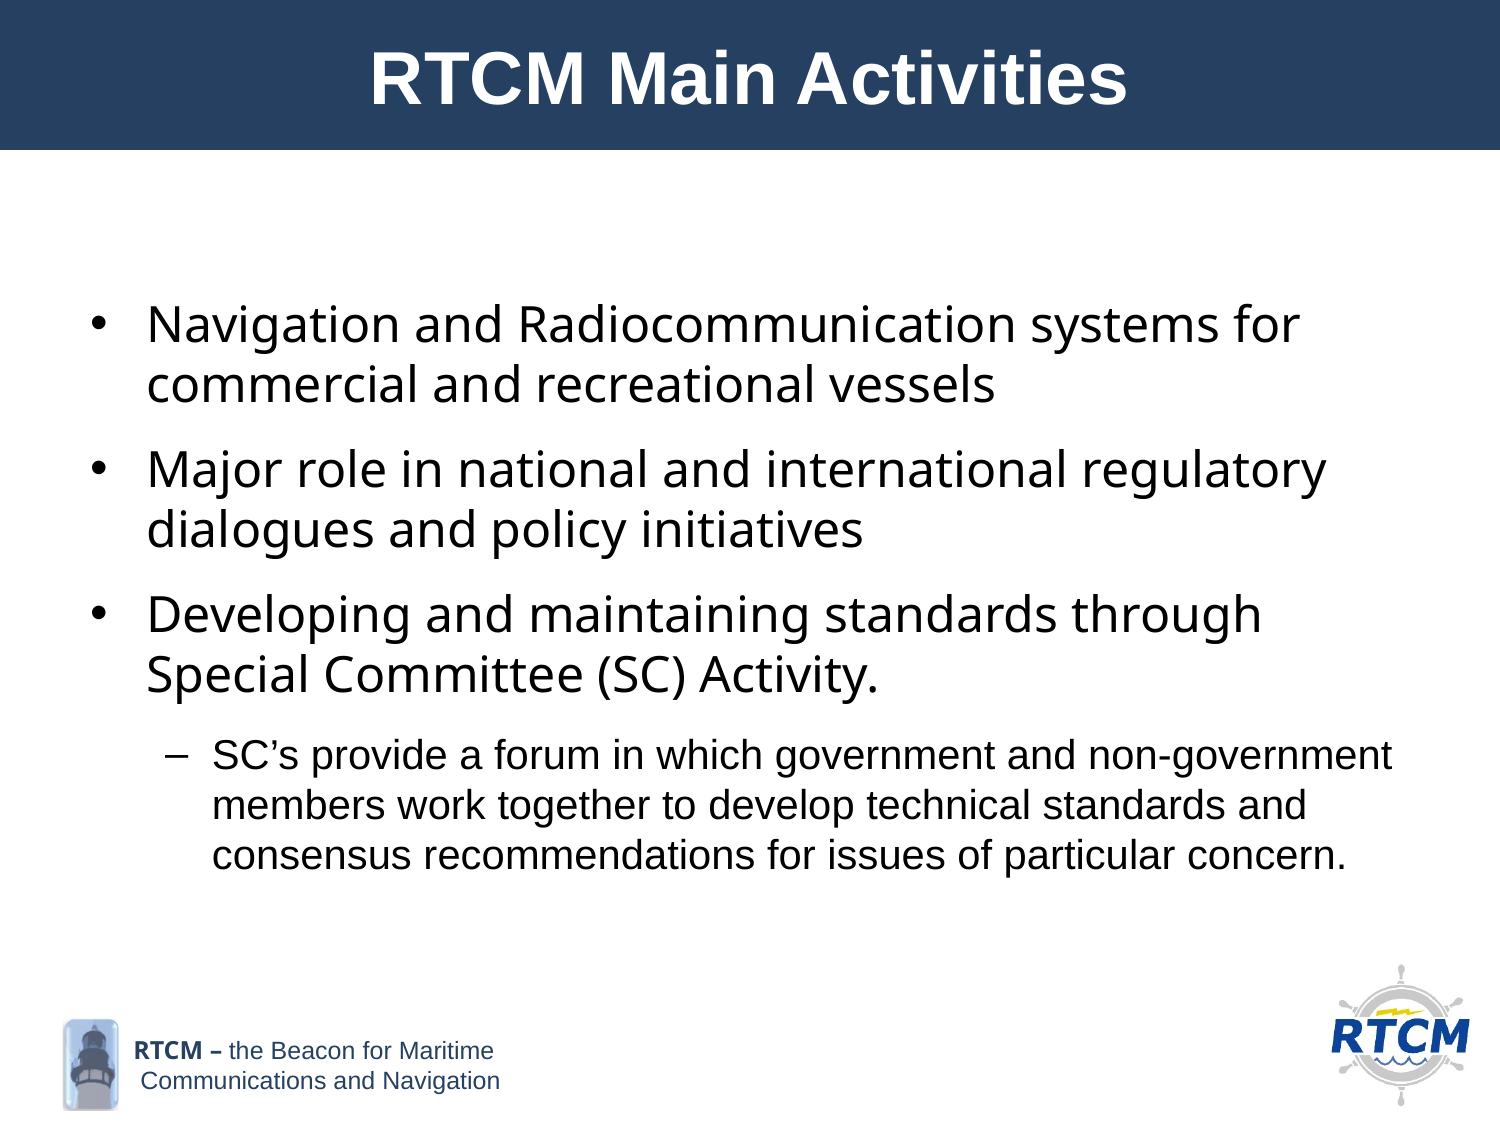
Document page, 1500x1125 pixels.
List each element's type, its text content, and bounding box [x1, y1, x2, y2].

text_box RTCM Main Activities [0, 0, 1500, 150]
picture [1329, 962, 1472, 1108]
list Navigation and Radiocommunication systems for commercial and recreational vessels Major role in national and international regulatory dialogues and policy initiatives Developing and maintaining standards through Special Committee (SC) Activity. SC’s provide a forum in which government and non-government members work together to develop technical standards and consensus recommendations for issues of particular concern. [75, 200, 1425, 992]
